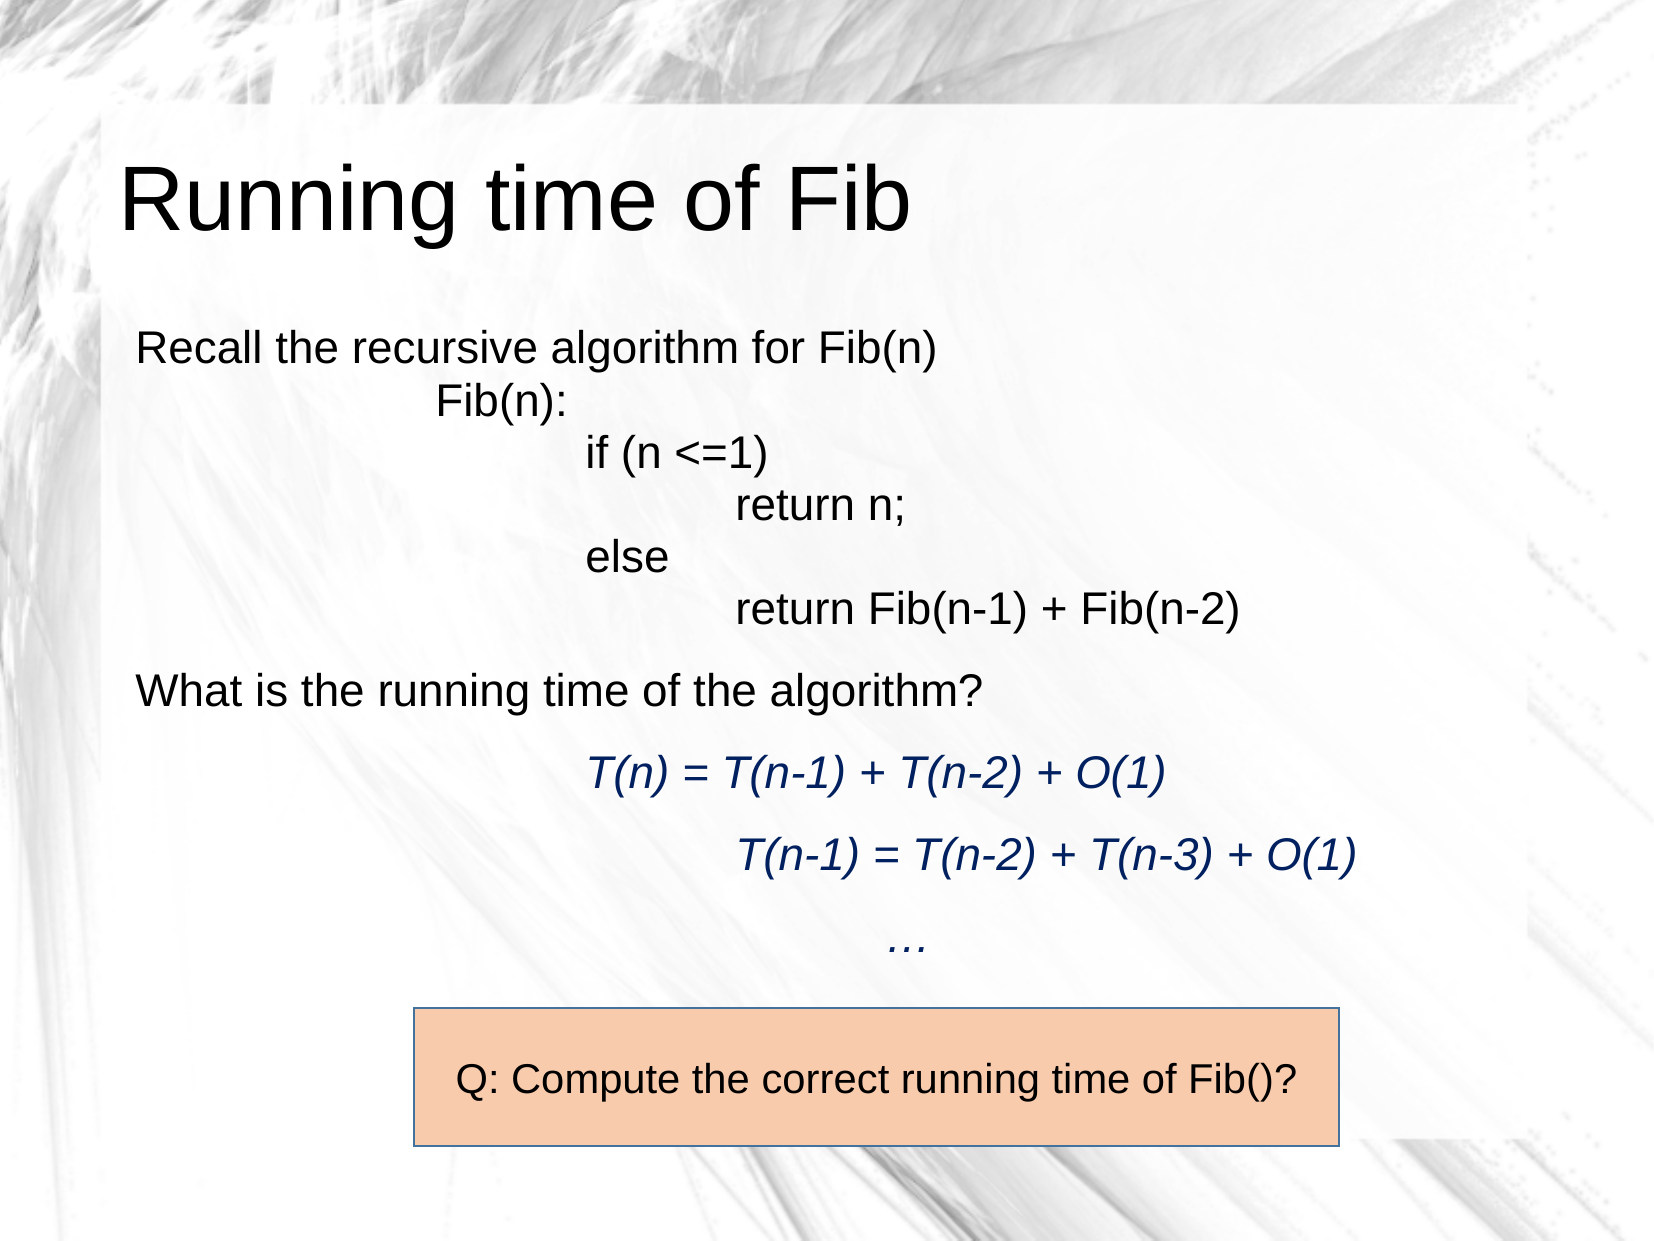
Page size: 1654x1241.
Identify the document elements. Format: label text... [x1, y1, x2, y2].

title Running time of Fib [118, 112, 1506, 281]
text_box Q: Compute the correct running time of Fib()? [414, 1008, 1340, 1146]
list Recall the recursive algorithm for Fib(n) Fib(n): if (n <=1) return n; else return Fib(n-1) + Fib(n-2) What is the running time of the algorithm? T(n) = T(n-1) + T(n-2) + O(1) T(n-1) = T(n-2) + T(n-3) + O(1) … [118, 319, 1571, 1109]
picture [0, 0, 1654, 1241]
